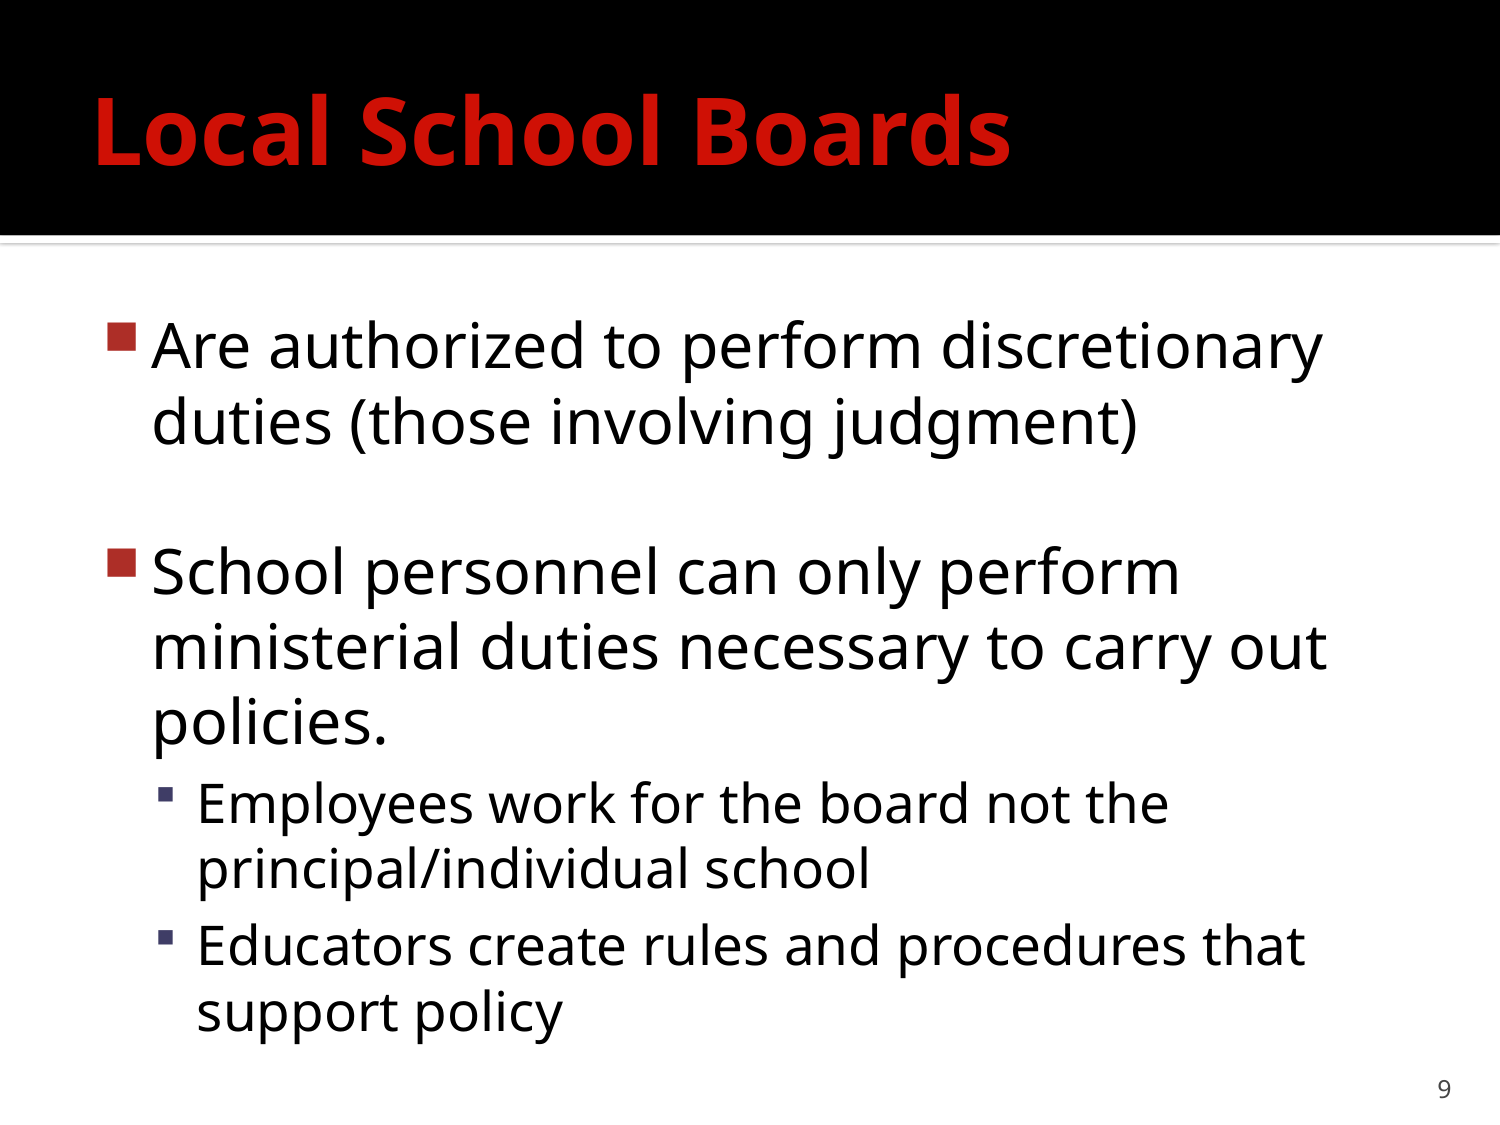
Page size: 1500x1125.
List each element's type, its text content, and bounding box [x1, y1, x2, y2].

title Local School Boards [75, 25, 1425, 231]
list Are authorized to perform discretionary duties (those involving judgment) School personnel can only perform ministerial duties necessary to carry out policies. Employees work for the board not the principal/individual school Educators create rules and procedures that support policy [75, 291, 1425, 1050]
slide_number 9 [1345, 1062, 1467, 1108]
